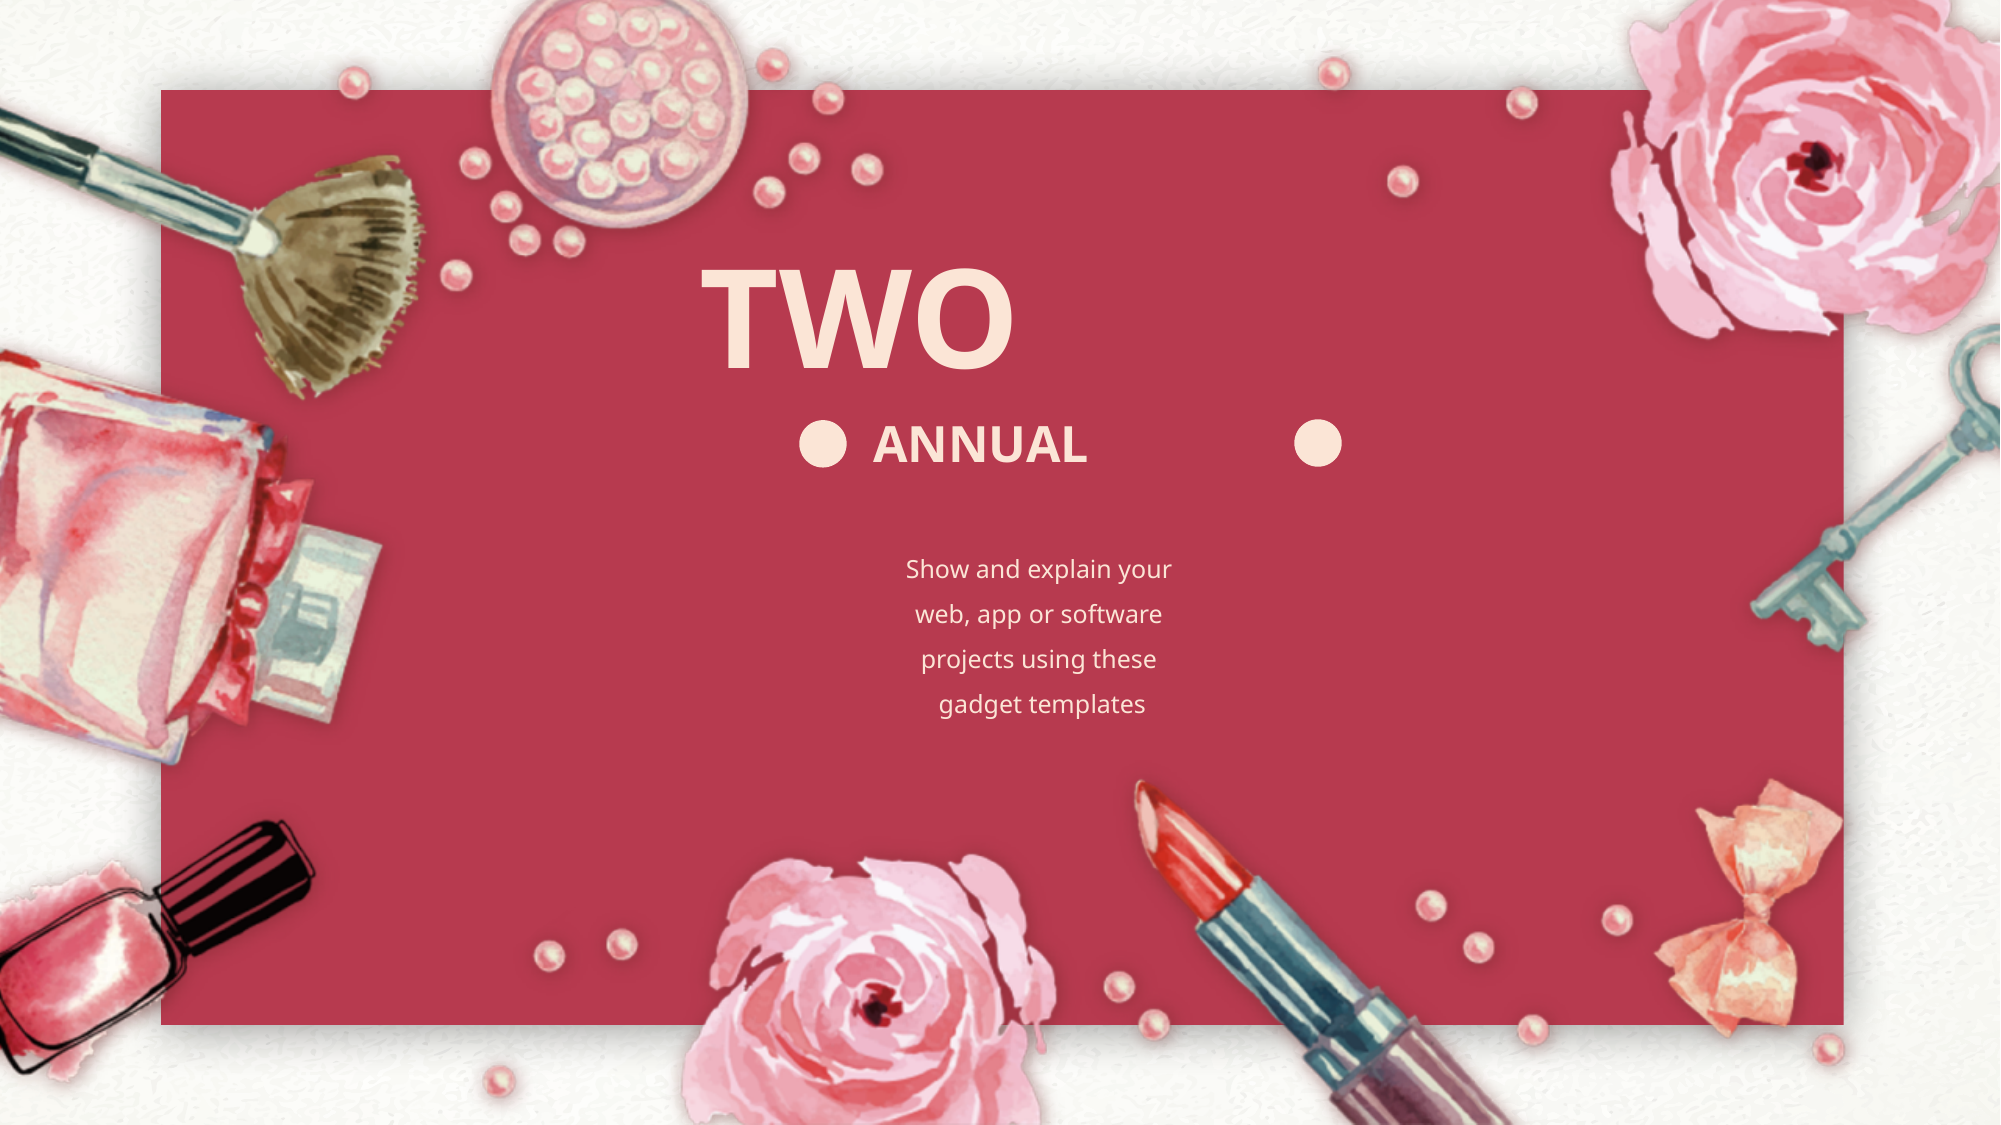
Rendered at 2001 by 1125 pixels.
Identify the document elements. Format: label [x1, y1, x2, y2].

picture [0, 0, 2000, 1125]
text_box [799, 405, 1342, 481]
